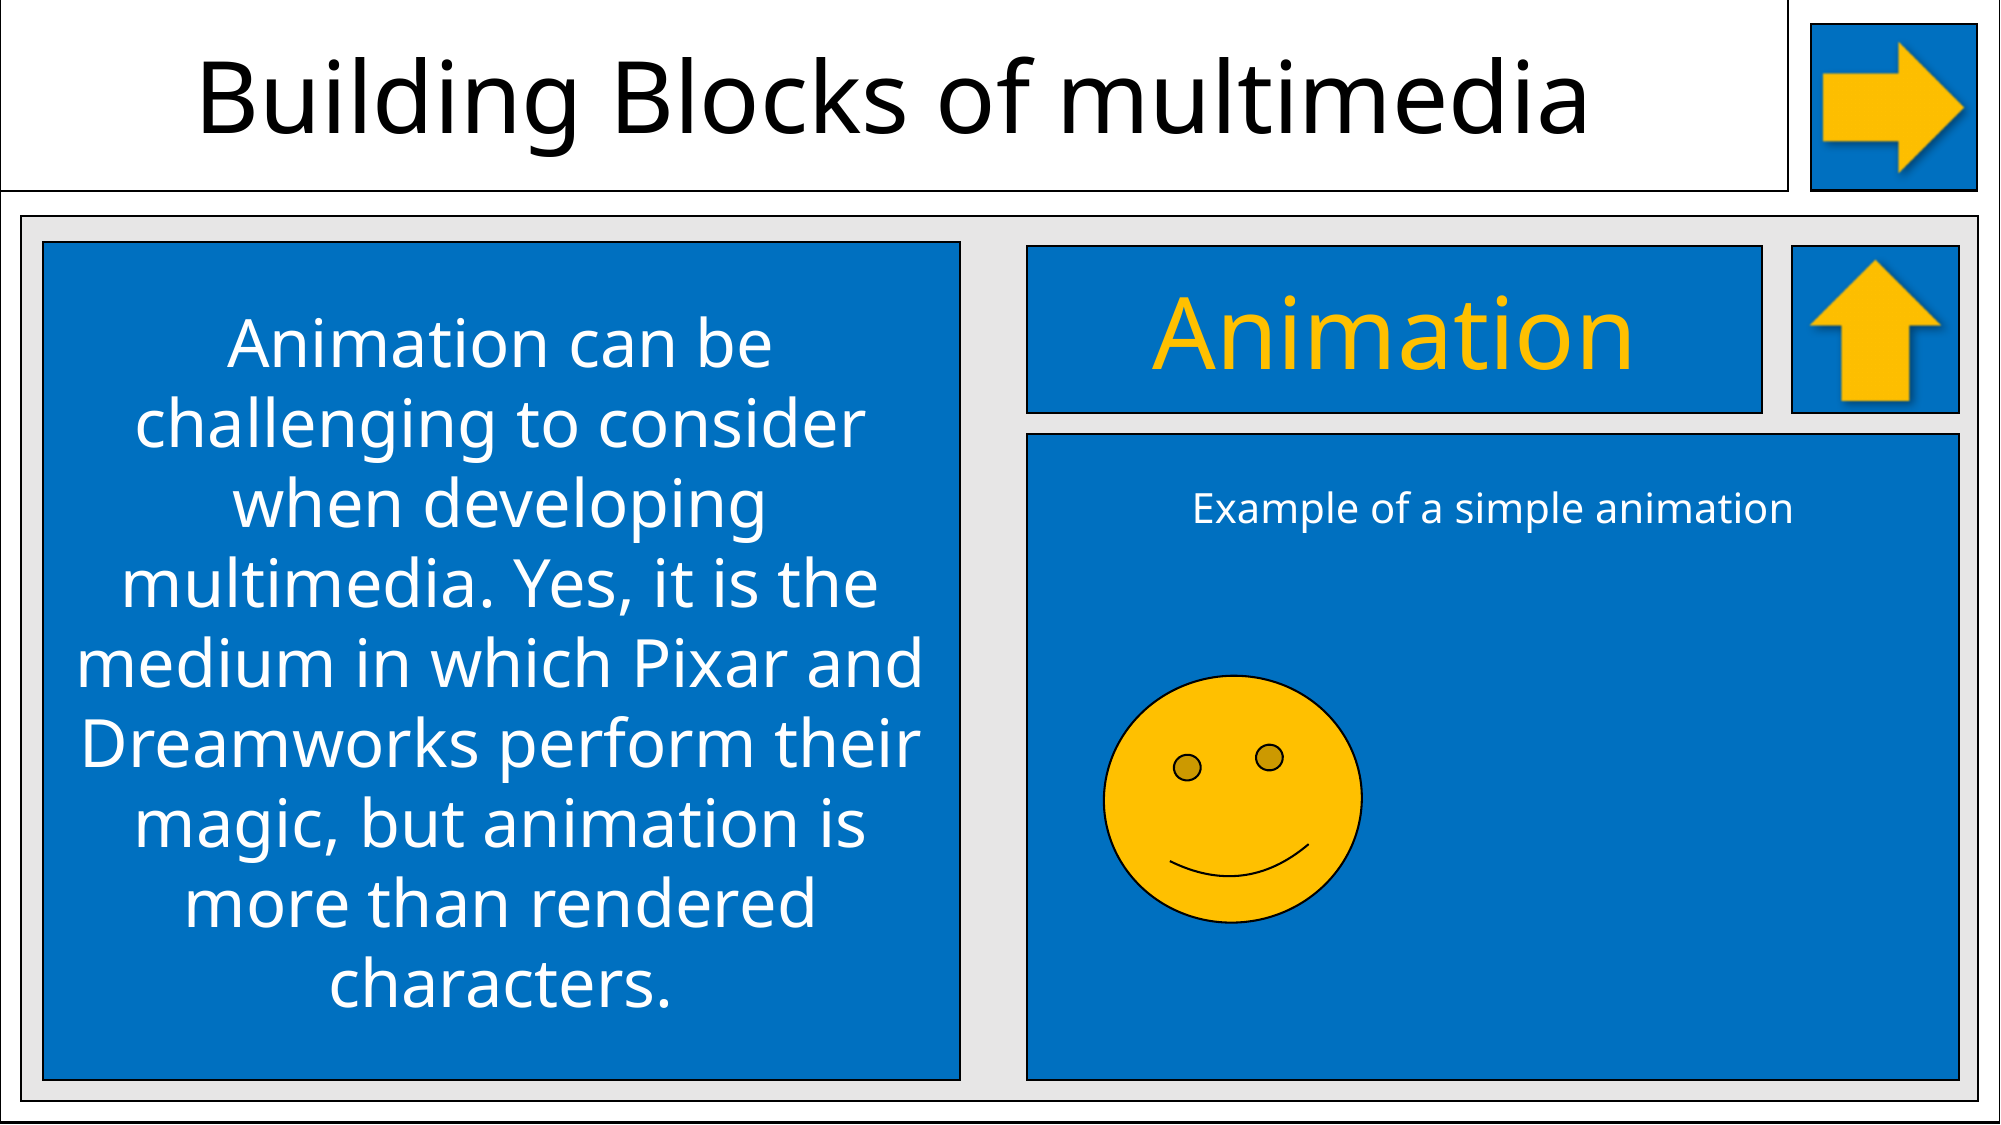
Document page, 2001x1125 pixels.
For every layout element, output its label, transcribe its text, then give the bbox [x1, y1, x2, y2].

text_box [1822, 40, 1963, 173]
text_box [20, 215, 1979, 1102]
text_box [1102, 674, 1363, 924]
text_box Animation can be challenging to consider when developing multimedia. Yes, it is the medium in which Pixar and Dreamworks perform their magic, but animation is more than rendered characters. [42, 241, 961, 1081]
text_box Building Blocks of multimedia [0, 0, 1789, 192]
text_box [1810, 23, 1978, 192]
text_box Example of a simple animation [1026, 433, 1960, 1081]
text_box [1811, 261, 1940, 401]
text_box [0, 0, 2000, 1124]
text_box [1791, 245, 1960, 414]
text_box Animation [1026, 245, 1763, 414]
